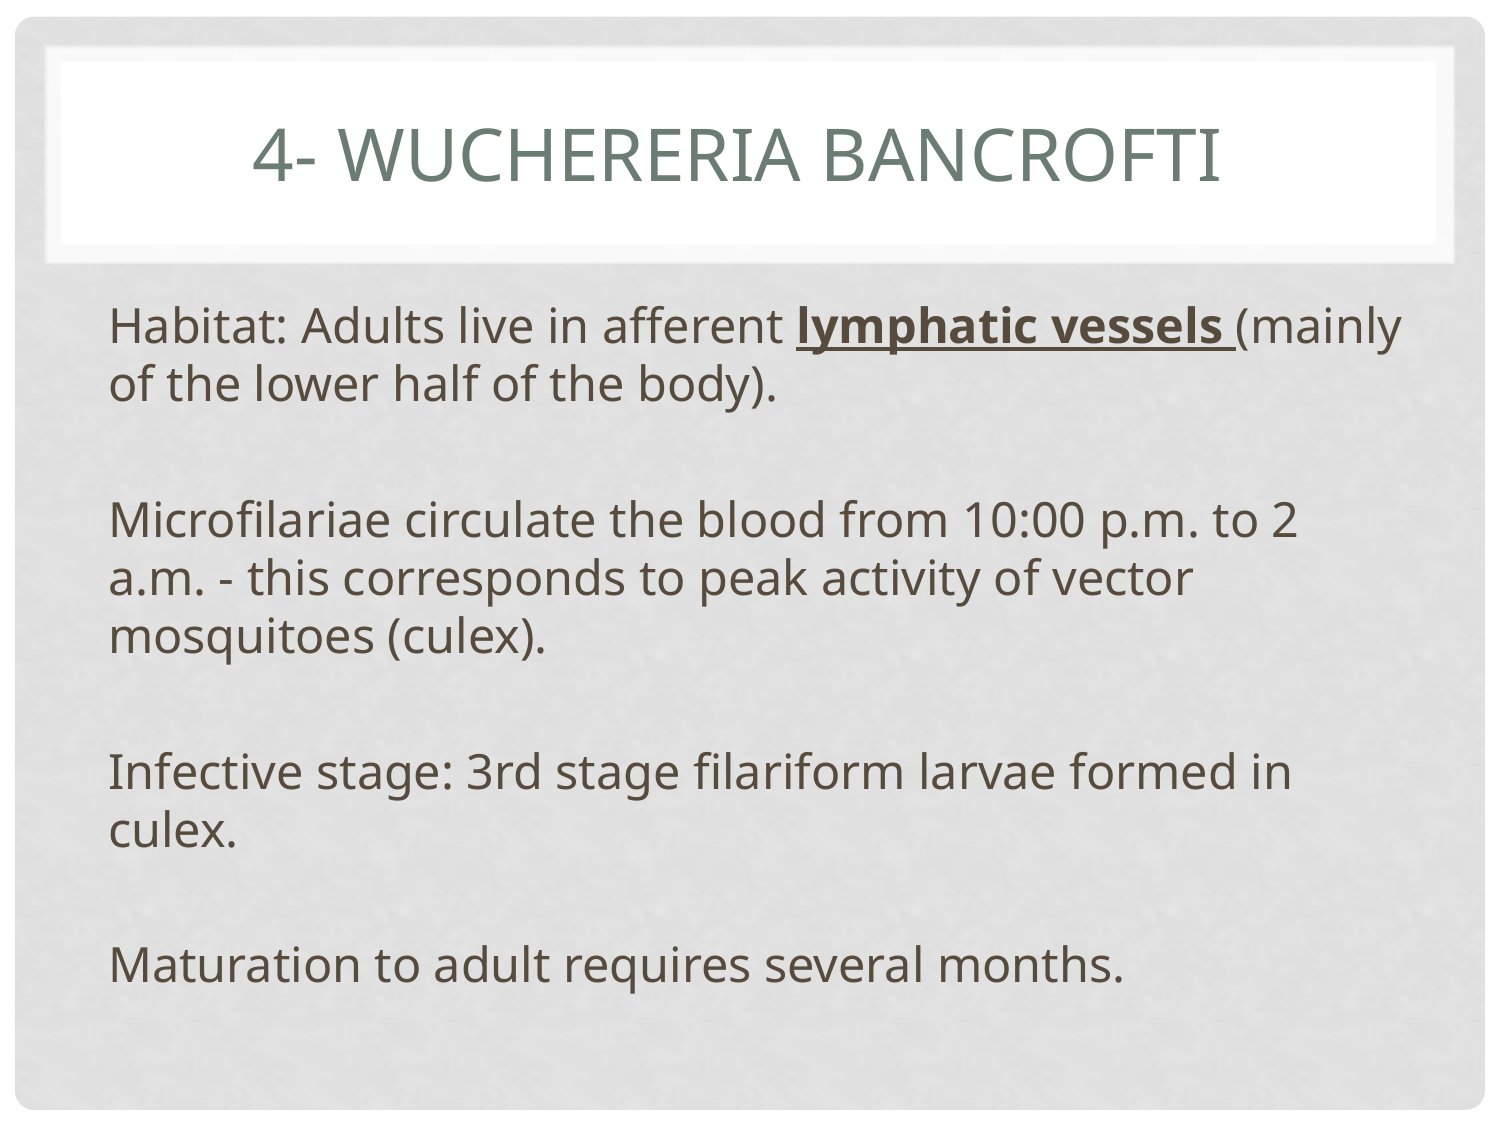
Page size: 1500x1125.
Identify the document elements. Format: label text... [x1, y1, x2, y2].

list Habitat: Adults live in afferent lymphatic vessels (mainly of the lower half of the body). Microfilariae circulate the blood from 10:00 p.m. to 2 a.m. - this corresponds to peak activity of vector mosquitoes (culex). Infective stage: 3rd stage filariform larvae formed in culex. Maturation to adult requires several months. [75, 287, 1425, 1005]
title 4- Wuchereria bancrofti [69, 66, 1425, 238]
